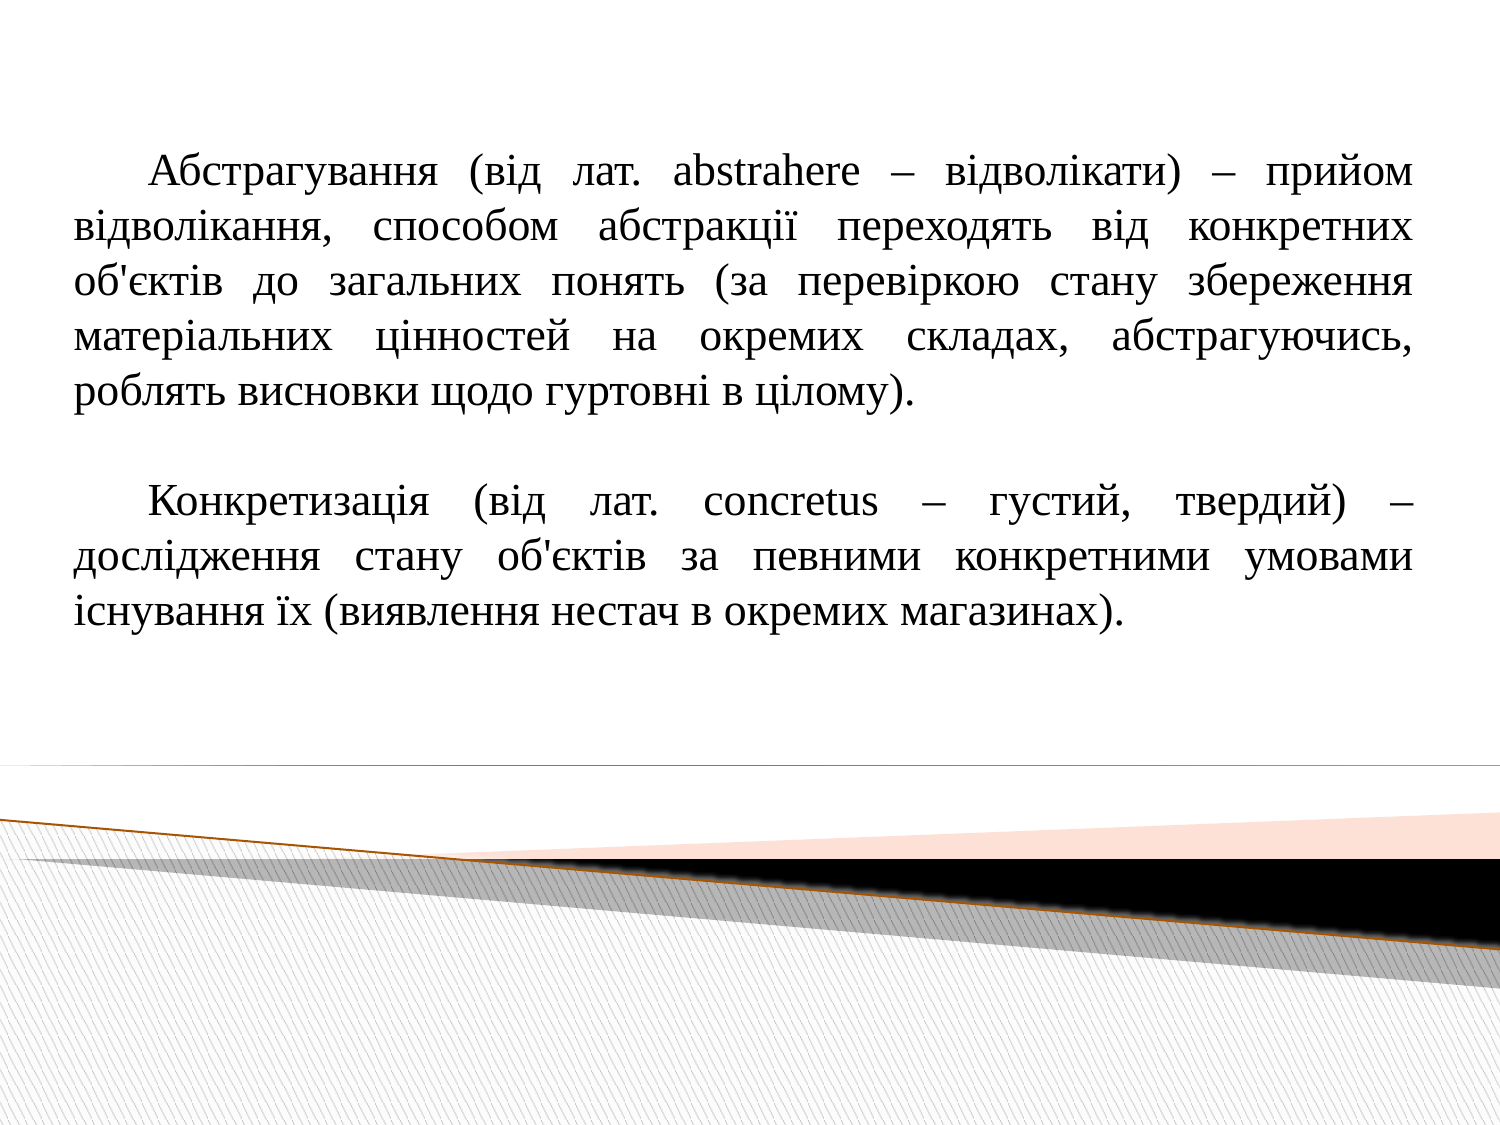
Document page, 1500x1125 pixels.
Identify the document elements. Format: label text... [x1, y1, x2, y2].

text_box Абстрагування (від лат. abstrahere – відволікати) – прийом відволікання, способом абстракції переходять від конкретних об'єктів до загальних понять (за перевіркою стану збереження матеріальних цінностей на окремих складах, абстрагуючись, роблять висновки щодо гуртовні в цілому). Конкретизація (від лат. concretus – густий, твердий) – дослідження стану об'єктів за певними конкретними умовами існування їх (виявлення нестач в окремих магазинах). [58, 132, 1430, 642]
